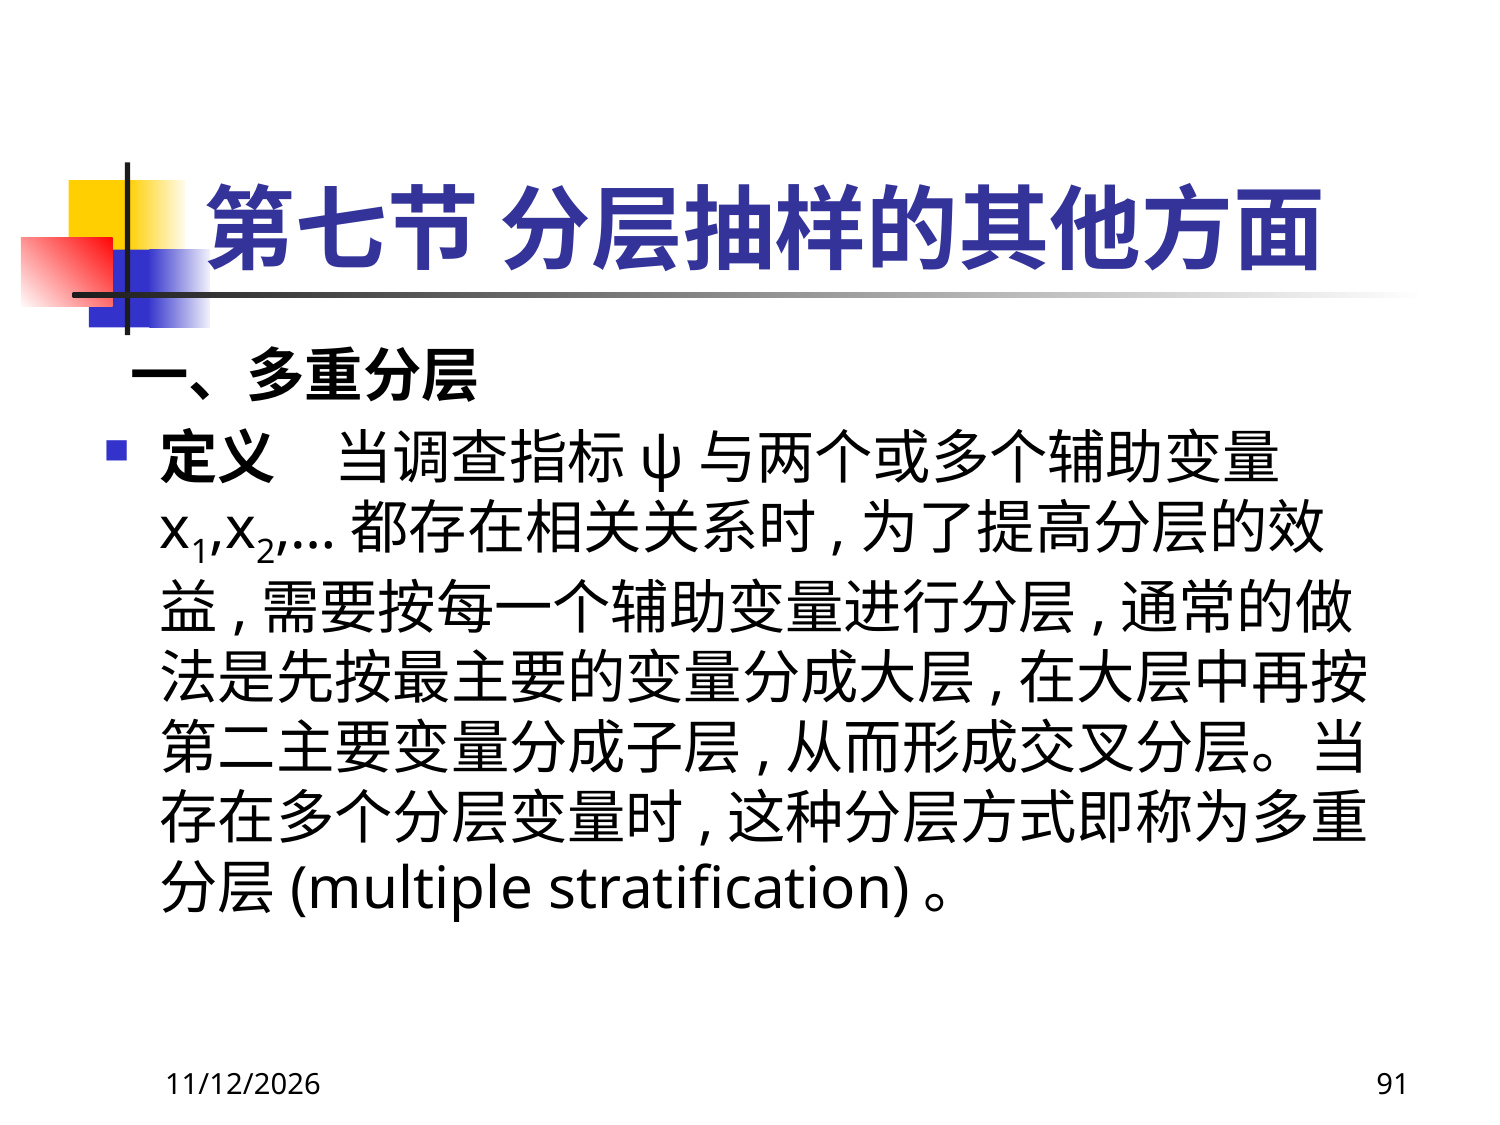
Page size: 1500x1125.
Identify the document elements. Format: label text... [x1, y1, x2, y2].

title 第七节 分层抽样的其他方面 [188, 101, 1468, 289]
list 一、多重分层 定义 当调查指标ψ与两个或多个辅助变量x1,x2,…都存在相关关系时,为了提高分层的效益,需要按每一个辅助变量进行分层,通常的做法是先按最主要的变量分成大层,在大层中再按第二主要变量分成子层,从而形成交叉分层。当存在多个分层变量时,这种分层方式即称为多重分层(multiple stratification)。 [88, 330, 1424, 1007]
slide_number 91 [1112, 1037, 1426, 1113]
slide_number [149, 1037, 463, 1113]
